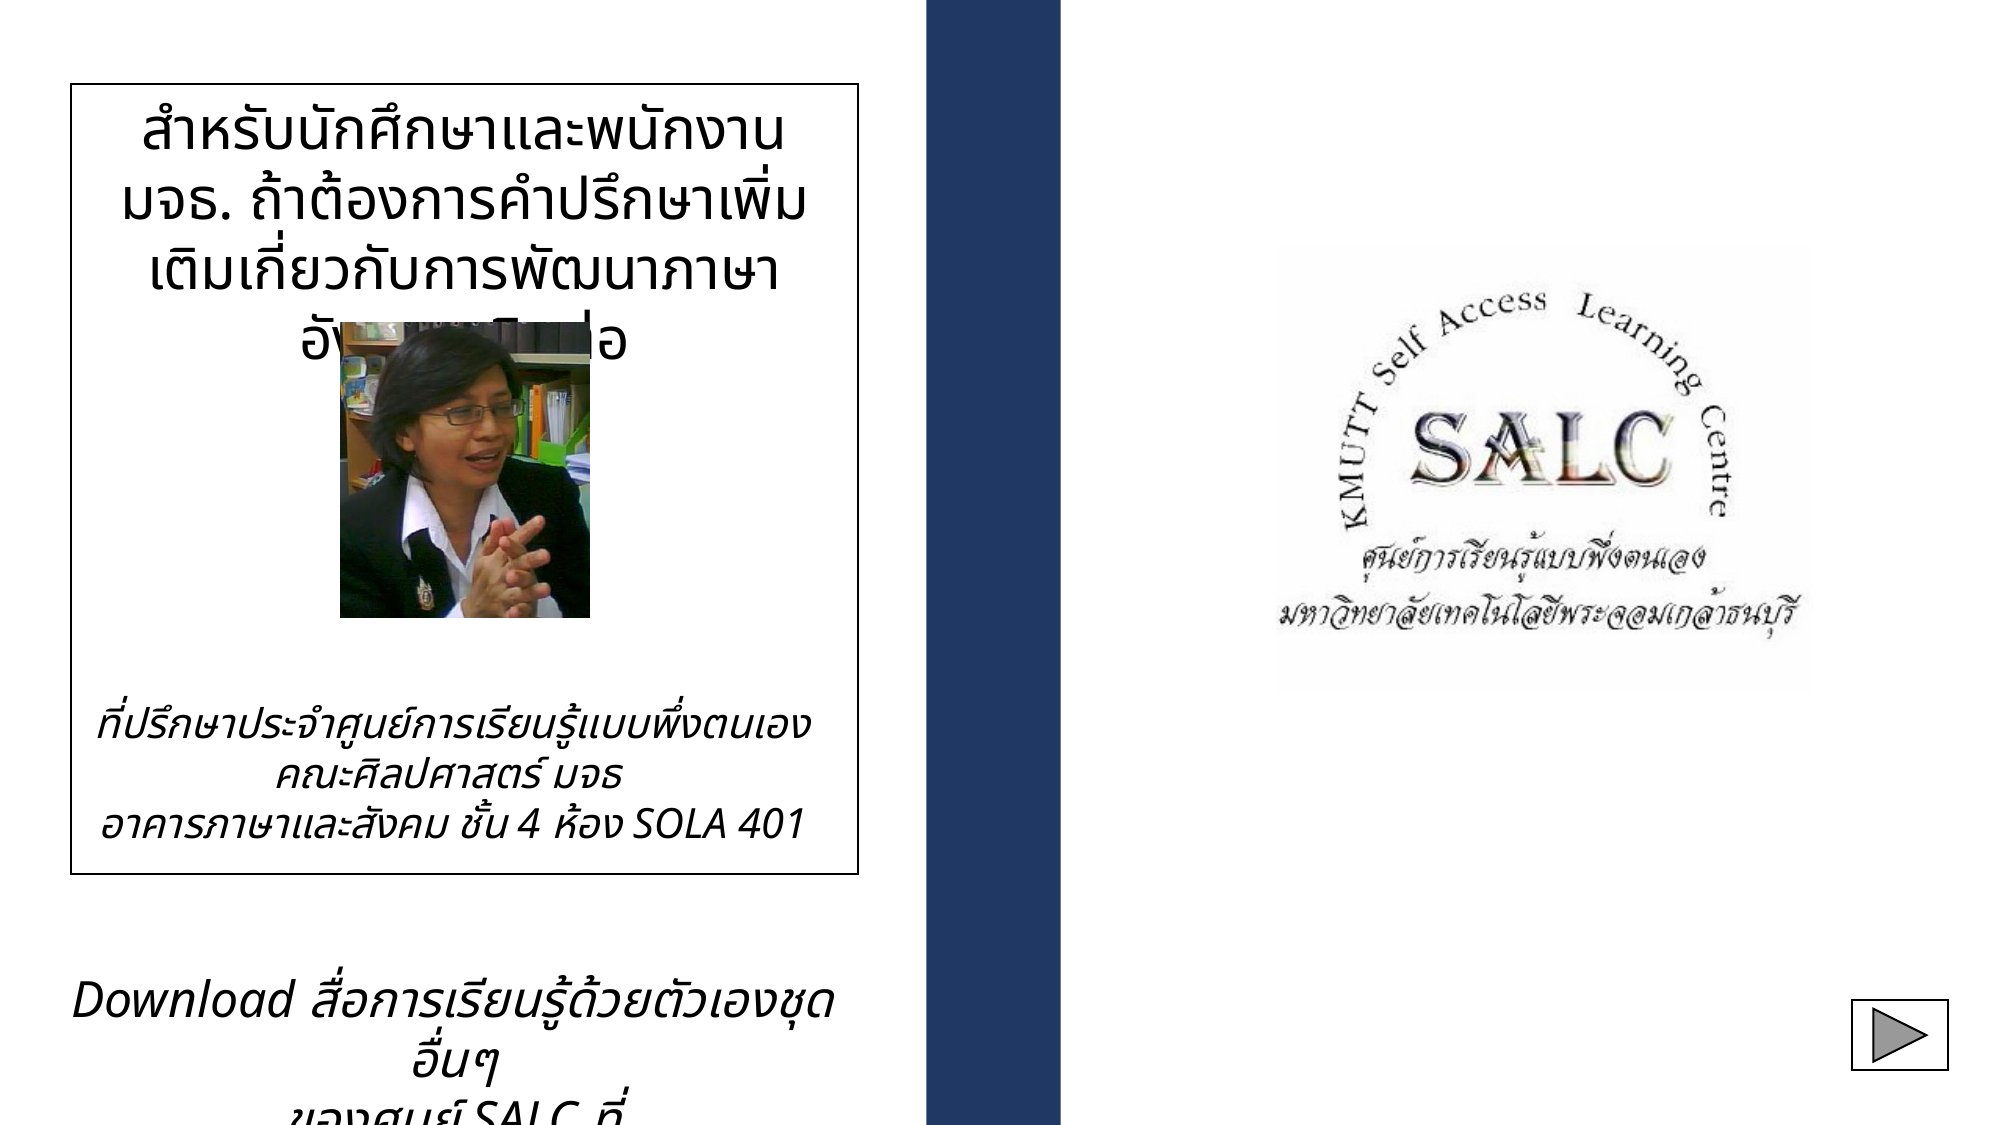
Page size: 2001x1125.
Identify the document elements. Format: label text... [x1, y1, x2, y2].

picture [340, 321, 590, 618]
text_box ที่ปรึกษาประจำศูนย์การเรียนรู้แบบพึ่งตนเอง คณะศิลปศาสตร์ มจธ อาคารภาษาและสังคม ชั้น 4 ห้อง SOLA 401 Download สื่อการเรียนรู้ด้วยตัวเองชุดอื่นๆ ของศูนย์ SALC ที่ http://kmuttsalc.wikispaces.com [52, 689, 854, 1125]
text_box สำหรับนักศึกษาและพนักงาน มจธ. ถ้าต้องการคำปรึกษาเพิ่มเติมเกี่ยวกับการพัฒนาภาษาอังกฤษ ติดต่อ [70, 83, 859, 875]
picture [1276, 246, 1813, 694]
text_box [925, 0, 1062, 1125]
text_box [1851, 999, 1949, 1071]
